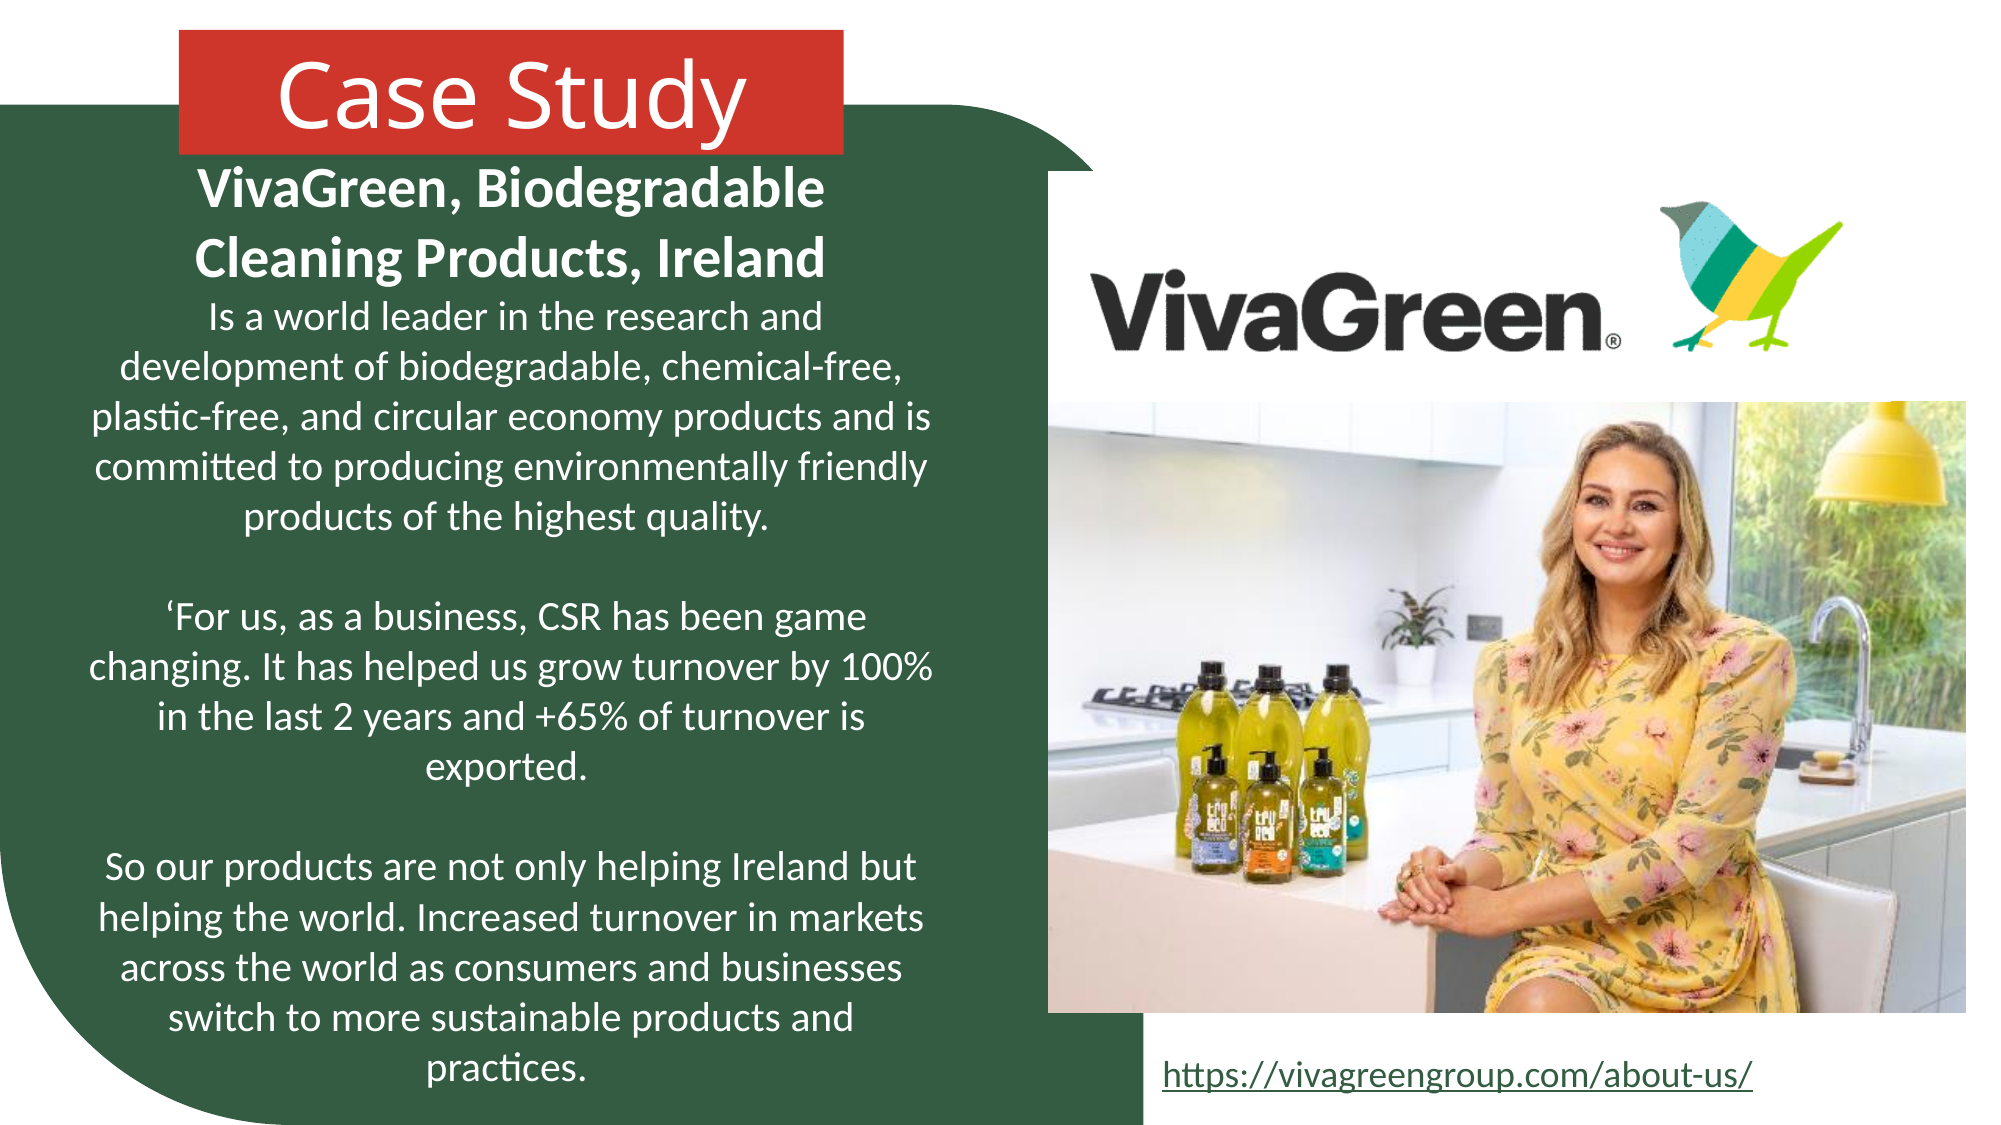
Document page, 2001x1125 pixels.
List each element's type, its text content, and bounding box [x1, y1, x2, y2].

list VivaGreen, Biodegradable Cleaning Products, Ireland Is a world leader in the research and development of biodegradable, chemical-free, plastic-free, and circular economy products and is committed to producing environmentally friendly products of the highest quality. ‘For us, as a business, CSR has been game changing. It has helped us grow turnover by 100% in the last 2 years and +65% of turnover is exported. So our products are not only helping Ireland but helping the world. Increased turnover in markets across the world as consumers and businesses switch to more sustainable products and practices. [72, 401, 950, 893]
picture [1048, 171, 1966, 1013]
text_box Case Study [178, 29, 844, 155]
text_box https://vivagreengroup.com/about-us/ [1147, 1042, 2000, 1103]
